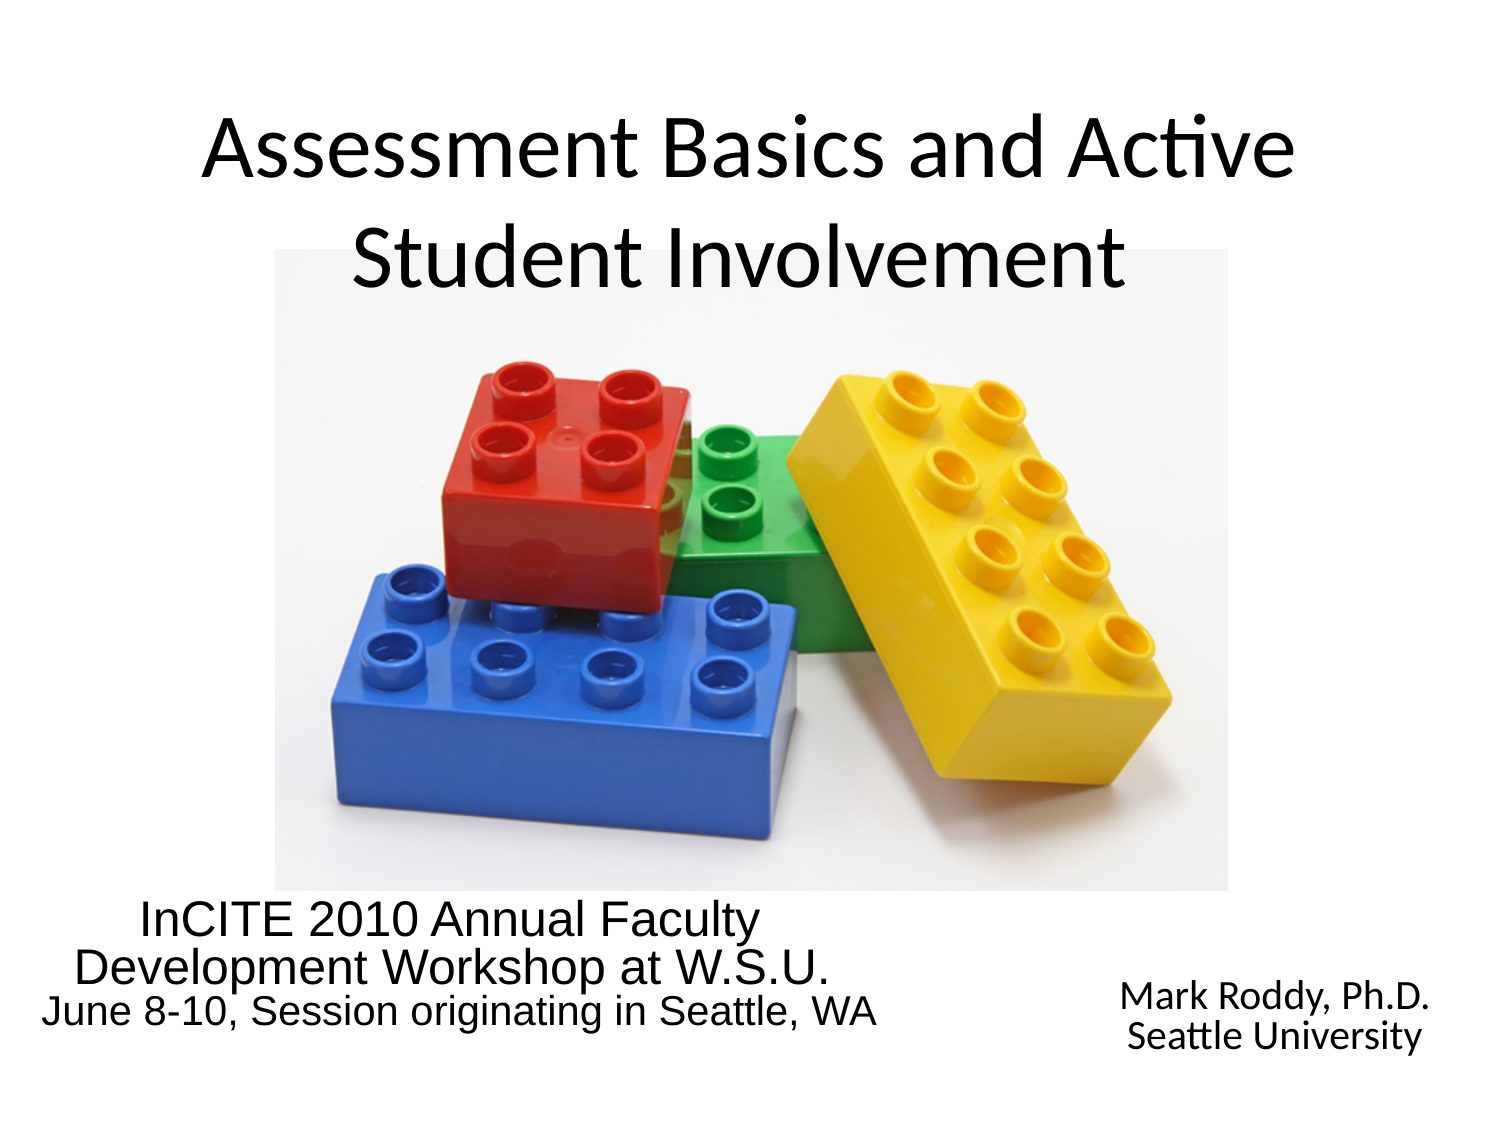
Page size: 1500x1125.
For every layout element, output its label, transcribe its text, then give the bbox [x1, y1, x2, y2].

title Assessment Basics and Active Student Involvement [112, 75, 1388, 317]
text_box Mark Roddy, Ph.D. Seattle University [1049, 924, 1500, 1053]
text_box InCITE 2010 Annual Faculty Development Workshop at W.S.U. June 8-10, Session originating in Seattle, WA [0, 890, 900, 1078]
picture [274, 249, 1228, 891]
